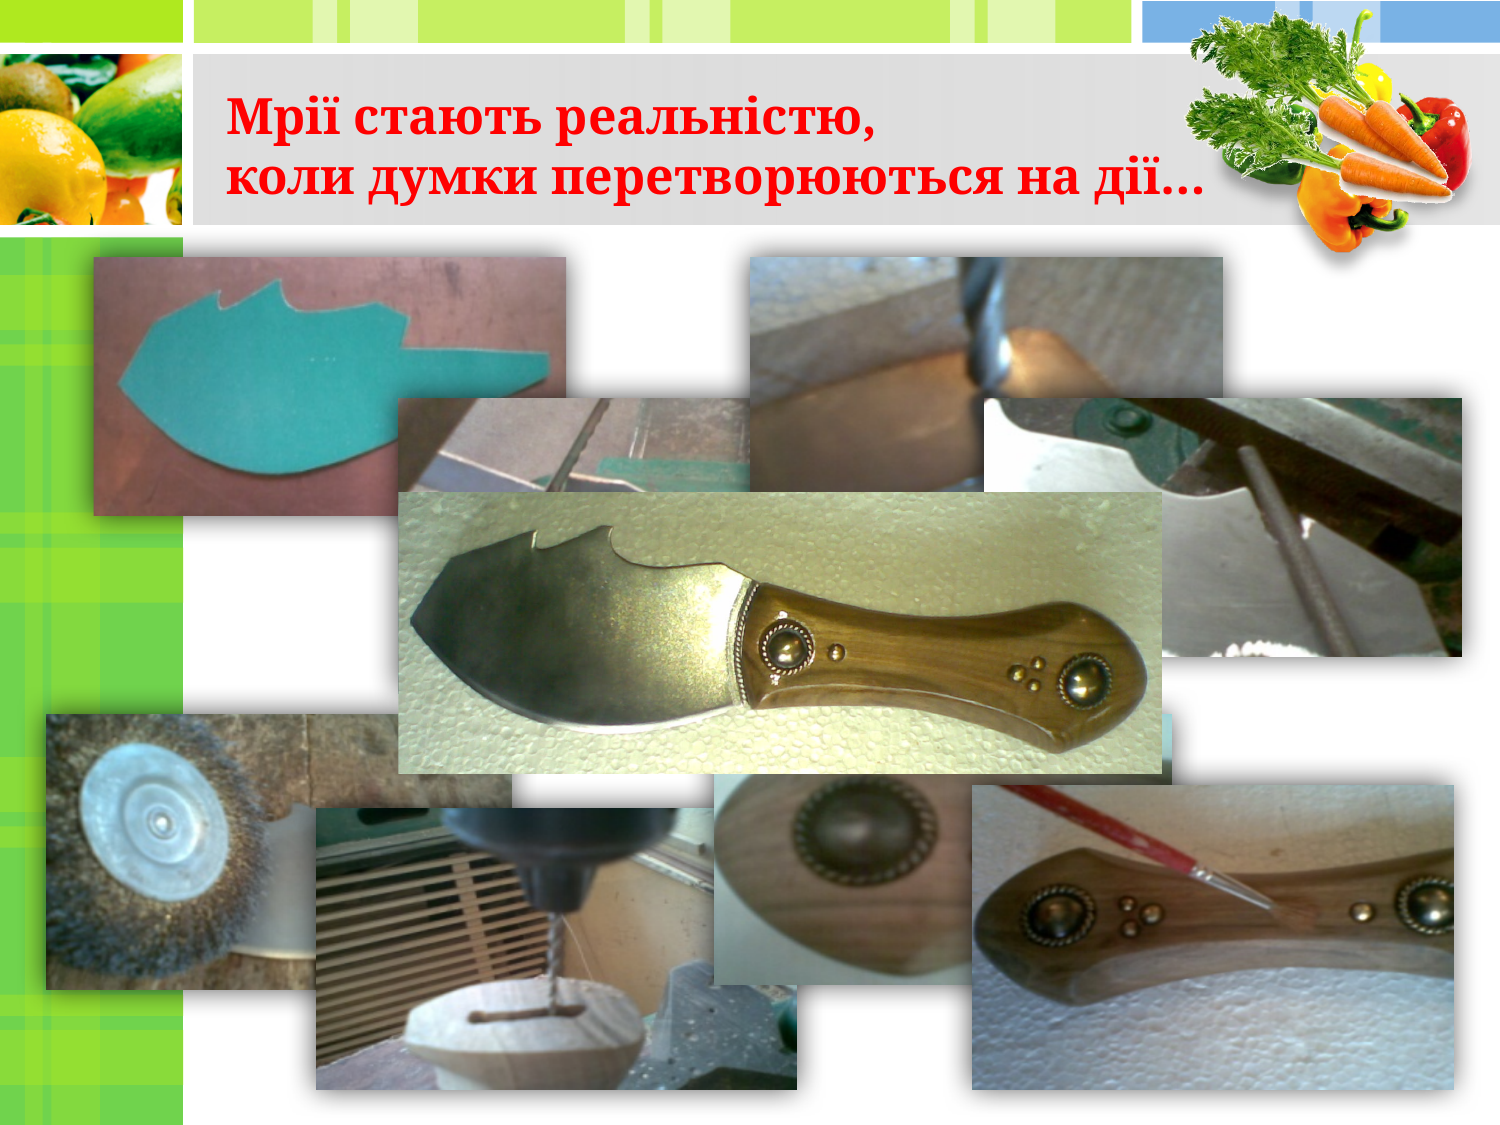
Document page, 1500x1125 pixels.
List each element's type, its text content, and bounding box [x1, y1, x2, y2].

picture [0, 54, 182, 225]
title Мрії стають реальністю, коли думки перетворюються на дії… [210, 81, 1166, 208]
picture [46, 0, 1483, 1091]
